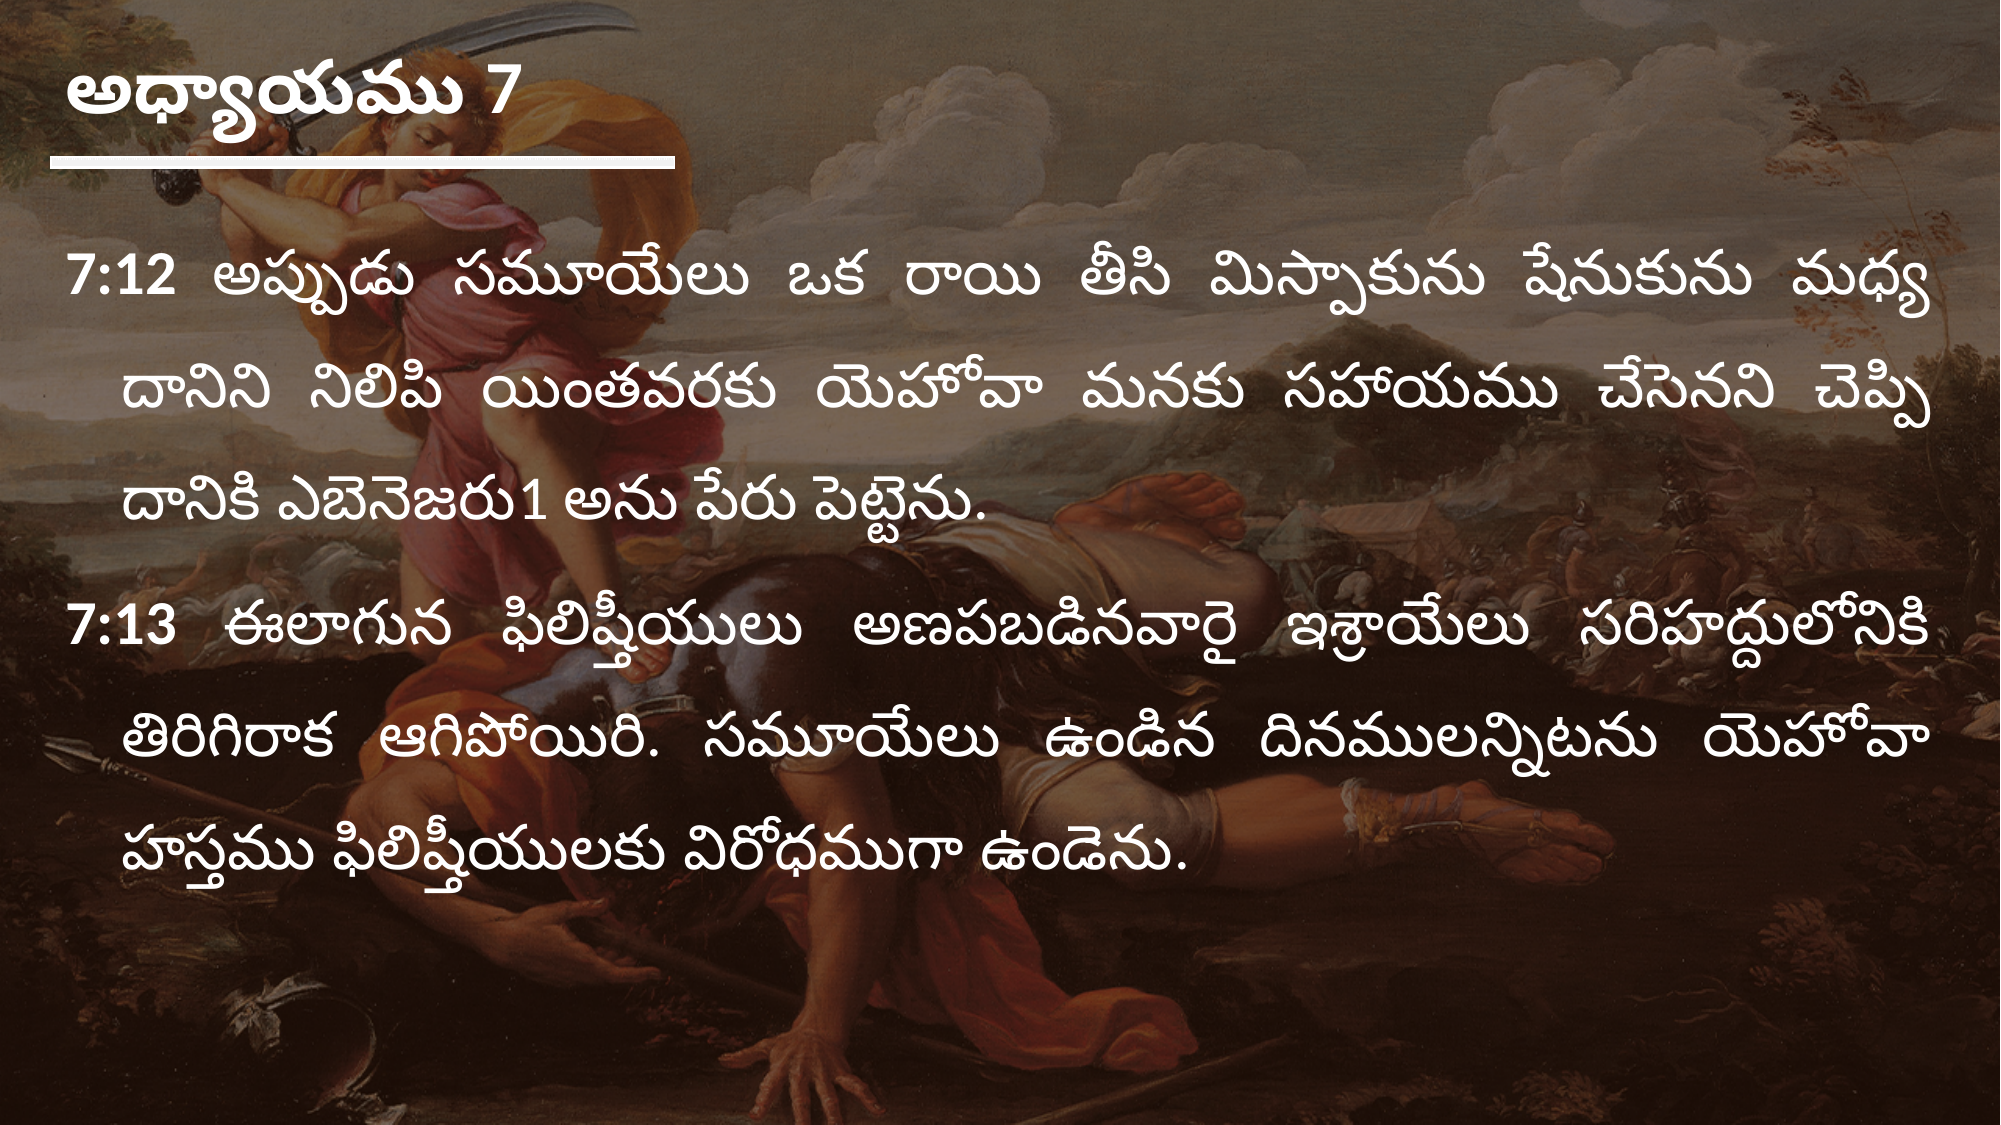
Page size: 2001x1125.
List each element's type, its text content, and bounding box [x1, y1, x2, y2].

title అధ్యాయము 7 [50, 0, 1925, 167]
picture [0, 0, 2000, 1125]
list 7:12 అప్పుడు సమూయేలు ఒక రాయి తీసి మిస్పాకును షేనుకును మధ్య దానిని నిలిపి యింతవరకు యెహోవా మనకు సహాయము చేసెనని చెప్పి దానికి ఎబెనెజరు1 అను పేరు పెట్టెను. 7:13 ఈలాగున ఫిలిష్తీయులు అణపబడినవారై ఇశ్రాయేలు సరిహద్దులోనికి తిరిగిరాక ఆగిపోయిరి. సమూయేలు ఉండిన దినములన్నిటను యెహోవా హస్తము ఫిలిష్తీయులకు విరోధముగా ఉండెను. [50, 187, 1946, 1063]
